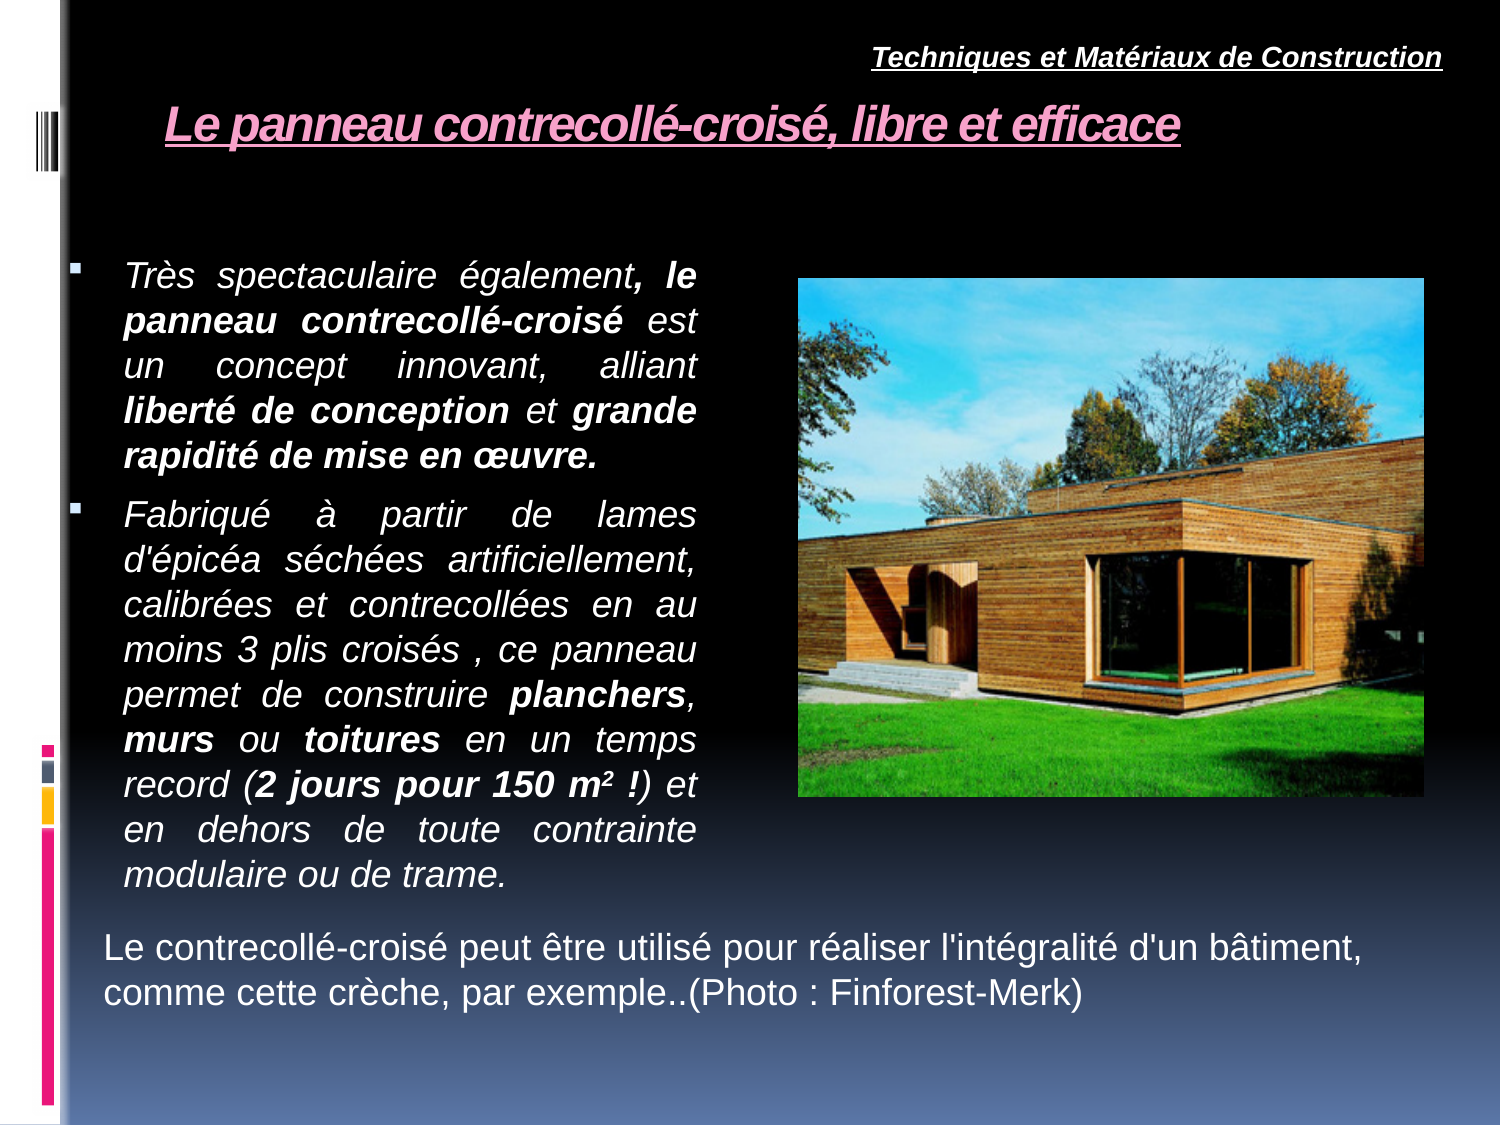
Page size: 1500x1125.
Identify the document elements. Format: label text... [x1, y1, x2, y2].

text_box Techniques et Matériaux de Construction [856, 30, 1500, 81]
list Très spectaculaire également, le panneau contrecollé-croisé est un concept innovant, alliant liberté de conception et grande rapidité de mise en œuvre. Fabriqué à partir de lames d'épicéa séchées artificiellement, calibrées et contrecollées en au moins 3 plis croisés , ce panneau permet de construire planchers, murs ou toitures en un temps record (2 jours pour 150 m2 !) et en dehors de toute contrainte modulaire ou de trame. [41, 243, 713, 916]
picture [798, 278, 1424, 798]
title Le panneau contrecollé-croisé, libre et efficace [150, 83, 1425, 234]
text_box Le contrecollé-croisé peut être utilisé pour réaliser l'intégralité d'un bâtiment, comme cette crèche, par exemple..(Photo : Finforest-Merk) [88, 915, 1465, 1065]
